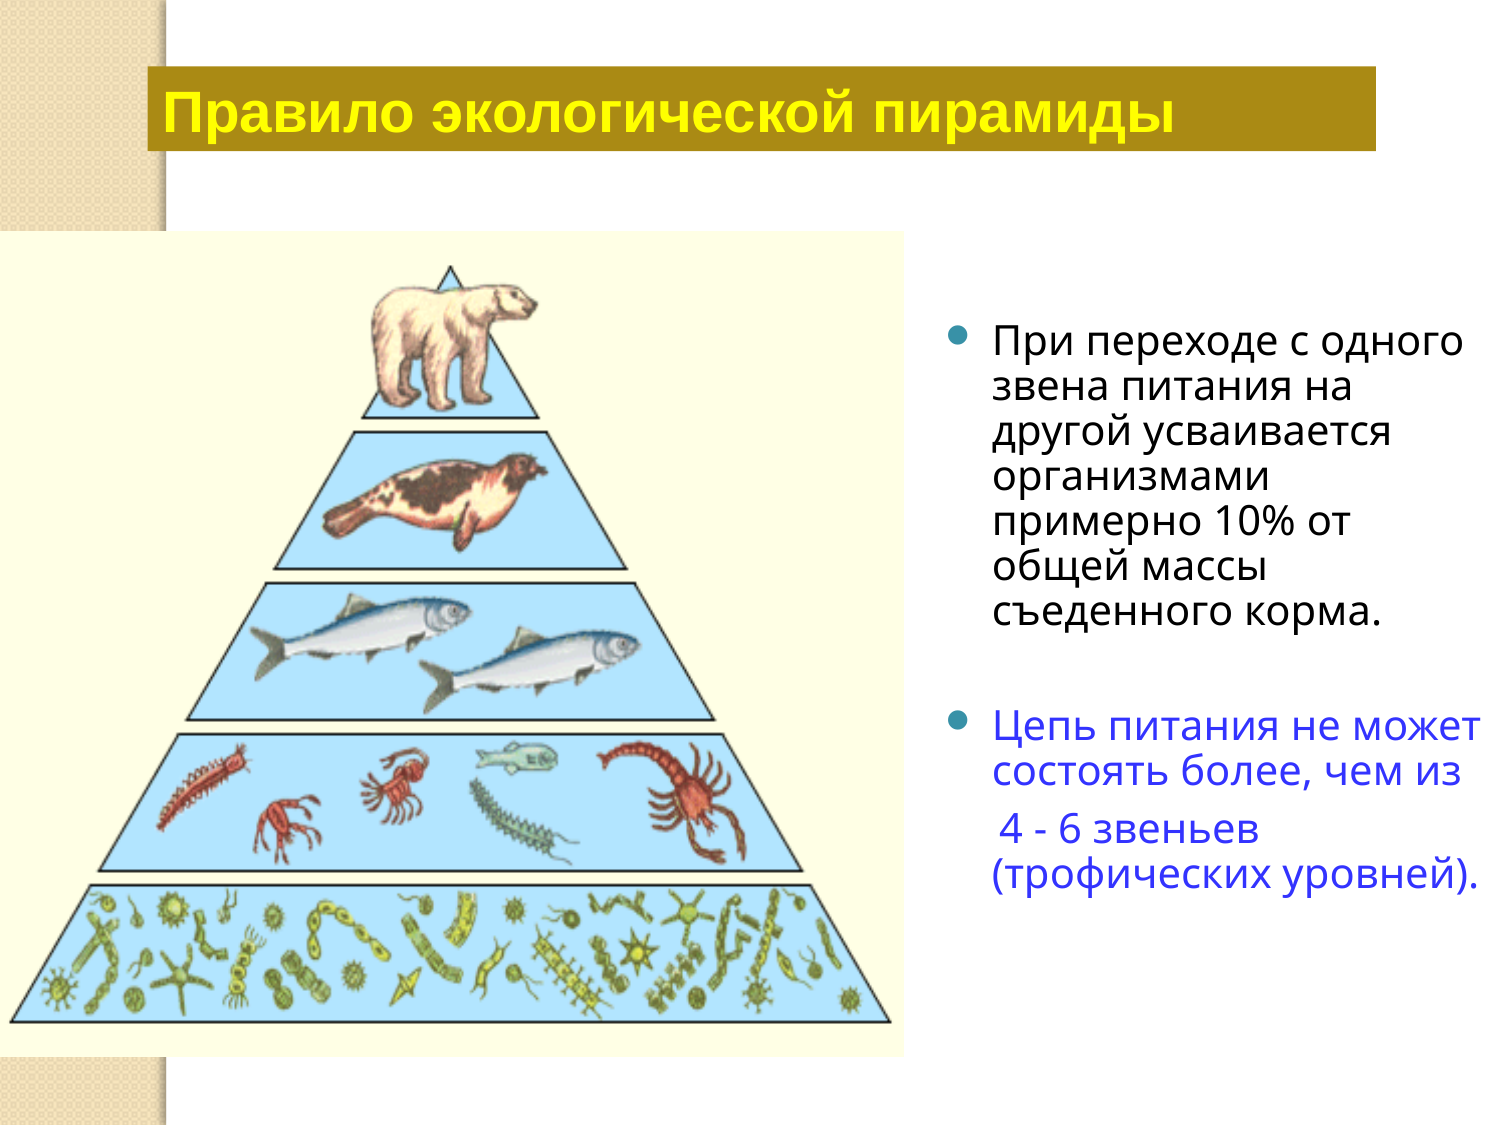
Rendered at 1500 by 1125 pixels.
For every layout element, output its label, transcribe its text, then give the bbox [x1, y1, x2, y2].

text_box Правило экологической пирамиды [147, 66, 1376, 152]
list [0, 231, 904, 1057]
list При переходе с одного звена питания на другой усваивается организмами примерно 10% от общей массы съеденного корма. Цепь питания не может состоять более, чем из 4 - 6 звеньев (трофических уровней). [917, 312, 1500, 1000]
